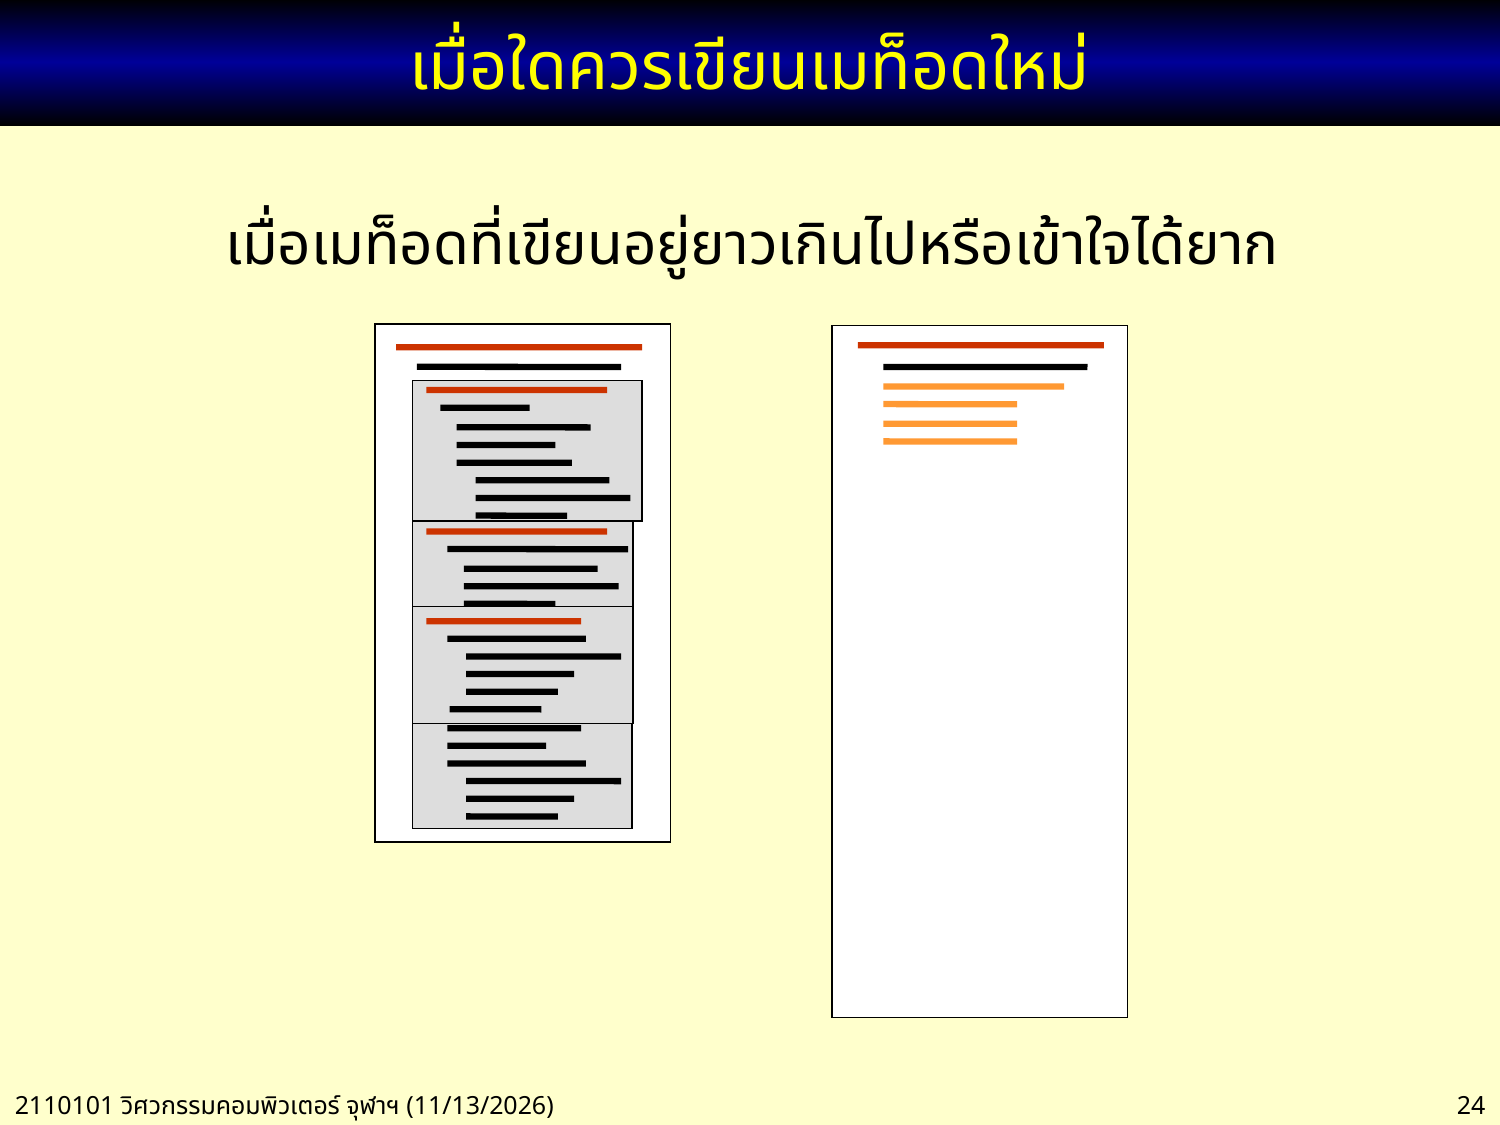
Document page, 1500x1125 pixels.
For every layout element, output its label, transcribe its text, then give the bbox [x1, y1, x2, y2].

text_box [412, 528, 634, 606]
title เมื่อใดควรเขียนเมท็อดใหม่ [0, 0, 1500, 126]
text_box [412, 380, 643, 522]
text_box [883, 366, 1088, 442]
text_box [412, 606, 634, 724]
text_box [374, 323, 671, 843]
list เมื่อเมท็อดที่เขียนอยู่ยาวเกินไปหรือเข้าใจได้ยาก [114, 199, 1390, 322]
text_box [412, 731, 633, 829]
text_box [831, 325, 1128, 1018]
